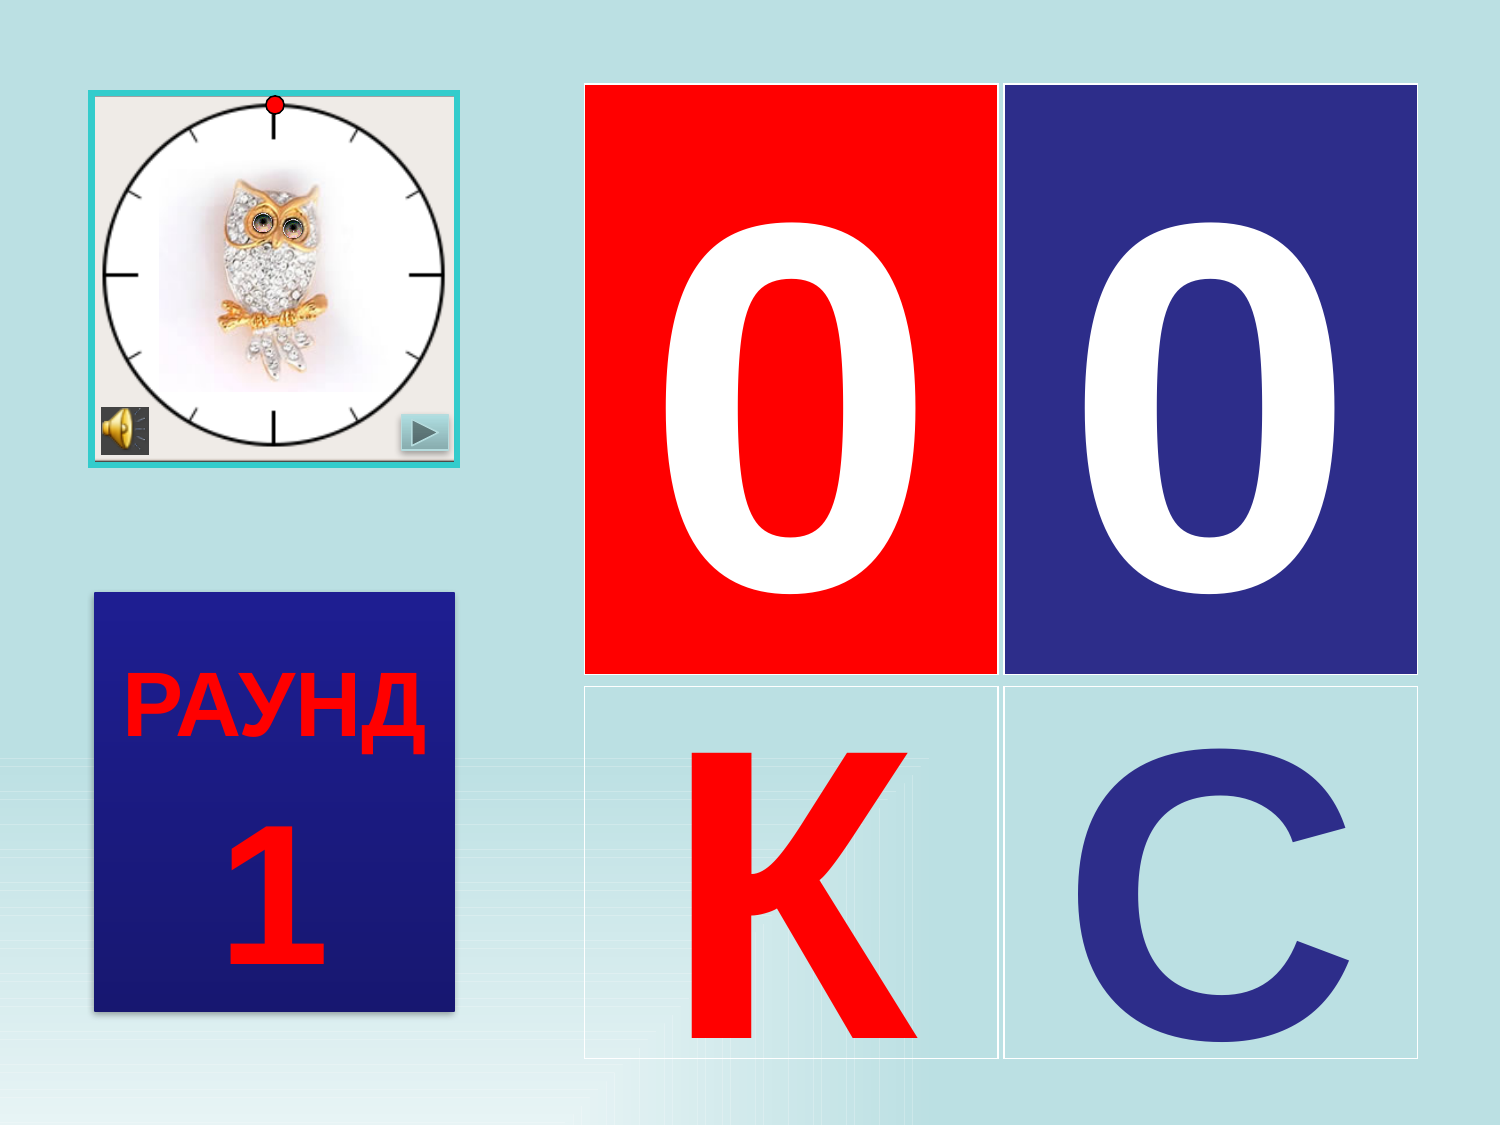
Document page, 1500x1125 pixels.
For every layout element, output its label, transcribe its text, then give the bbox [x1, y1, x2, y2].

text_box С [1004, 686, 1418, 1059]
text_box 0 [1004, 84, 1418, 675]
picture [95, 96, 454, 462]
text_box РАУНД 1 [94, 592, 455, 1012]
text_box К [584, 686, 998, 1059]
text_box 0 [584, 84, 999, 675]
